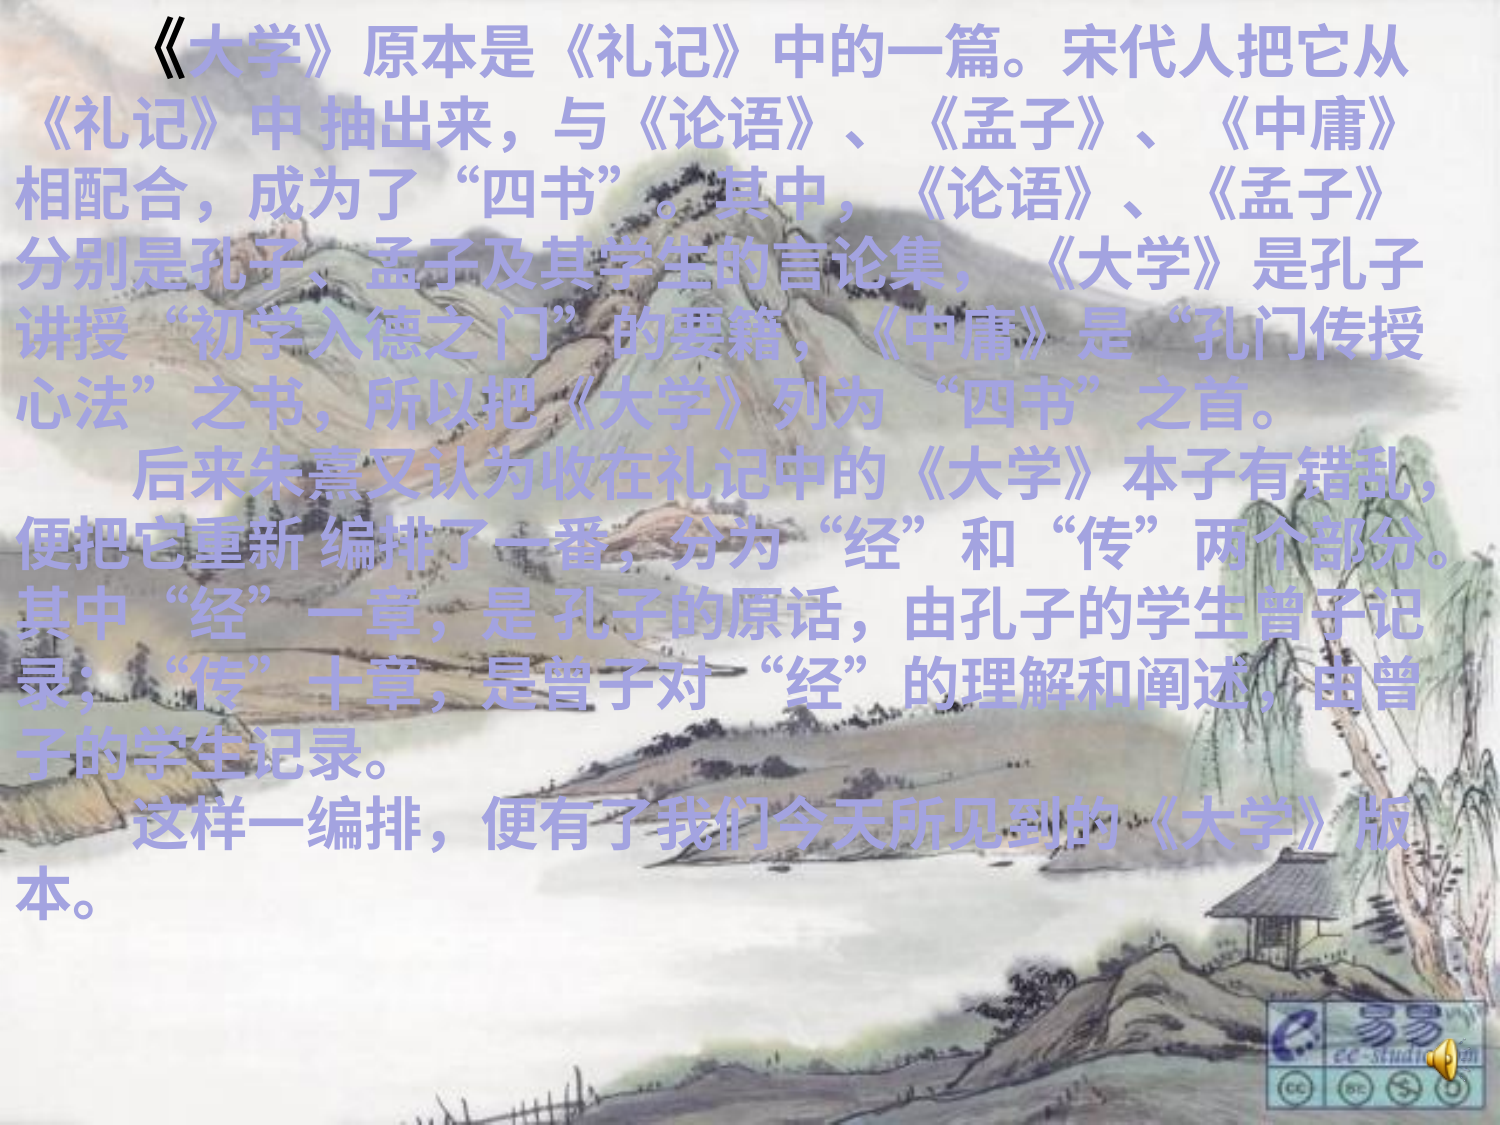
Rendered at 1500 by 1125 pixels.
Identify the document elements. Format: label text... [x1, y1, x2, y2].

text_box 《大学》原本是《礼记》中的一篇。宋代人把它从《礼记》中 抽出来，与《论语》、《孟子》、《中庸》相配合，成为了“四书”。其中，《论语》、《孟子》分别是孔子、孟子及其学生的言论集， 《大学》是孔子讲授“初学入德之 门”的要籍，《中庸》是“孔门传授 心法”之书，所以把《大学》列为 “四书”之首。 后来朱熹又认为收在礼记中的《大学》本子有错乱，便把它重新 编排了一番，分为“经”和“传”两个部分。其中“经”一章，是 孔子的原话，由孔子的学生曾子记录；“传”十章，是曾子对 “经”的理解和阐述，由曾子的学生记录。 这样一编排，便有了我们今天所见到的《大学》版本。 [0, 0, 1475, 935]
picture [0, 0, 1500, 1125]
